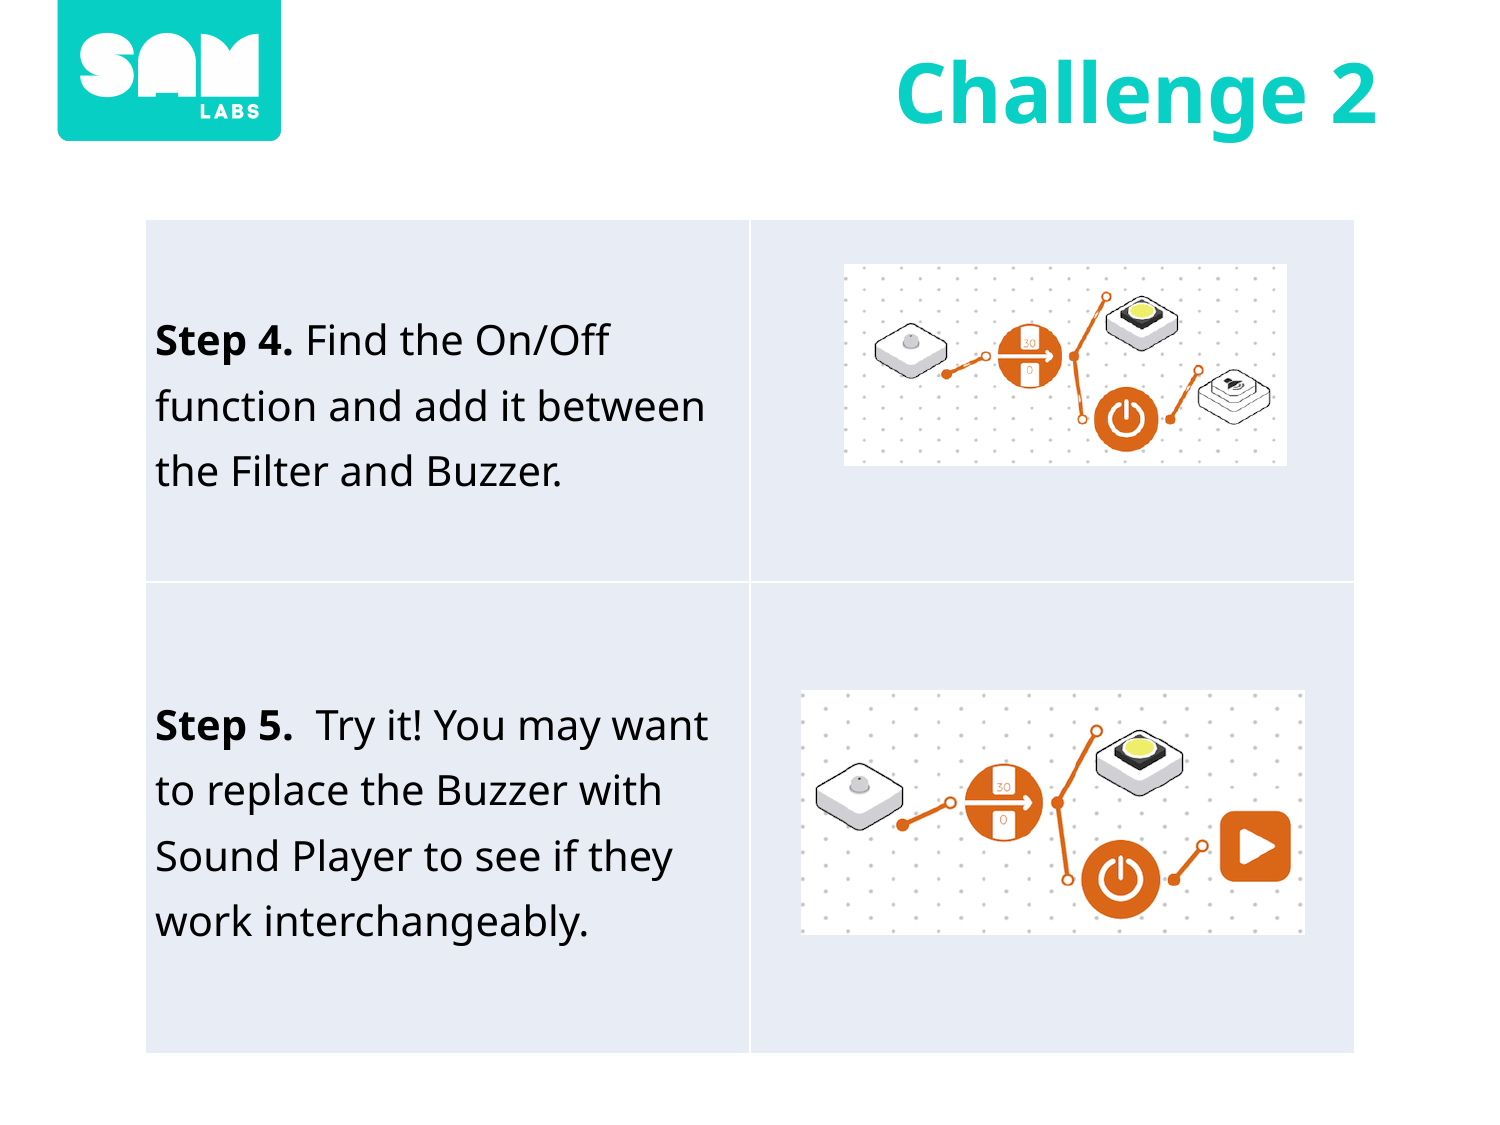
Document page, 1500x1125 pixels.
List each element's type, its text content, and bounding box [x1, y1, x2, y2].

picture [0, 0, 281, 142]
table_header Step 4. Find the On/Off function and add it between the Filter and Buzzer. [146, 220, 749, 581]
table_cell Step 5. Try it! You may want to replace the Buzzer with Sound Player to see if they work interchangeably. [146, 583, 749, 1053]
picture [844, 263, 1287, 466]
table_cell [751, 583, 1354, 1053]
text_box Challenge 2 [286, 39, 1427, 142]
table_header [751, 220, 1354, 581]
picture [800, 690, 1305, 935]
